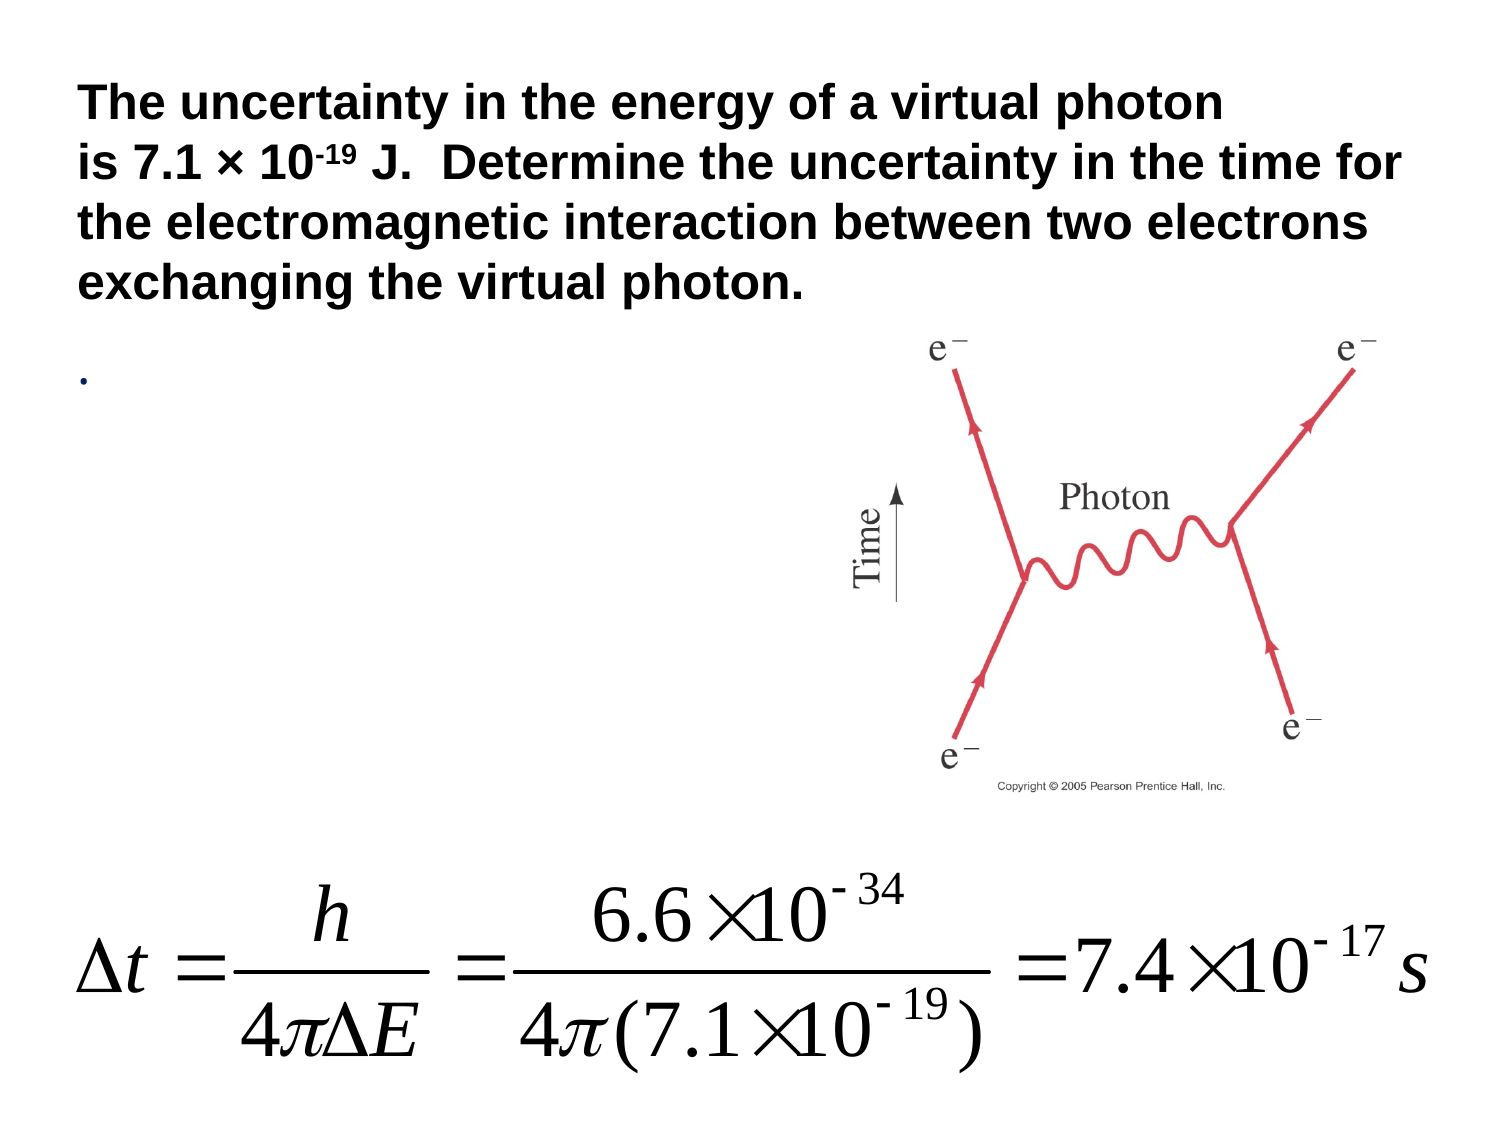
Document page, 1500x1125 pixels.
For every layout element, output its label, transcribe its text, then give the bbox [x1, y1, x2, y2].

text_box The uncertainty in the energy of a virtual photon is 7.1 × 10-19 J. Determine the uncertainty in the time for the electromagnetic interaction between two electrons exchanging the virtual photon. . [62, 62, 1425, 488]
picture [849, 337, 1379, 796]
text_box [62, 849, 1447, 1088]
